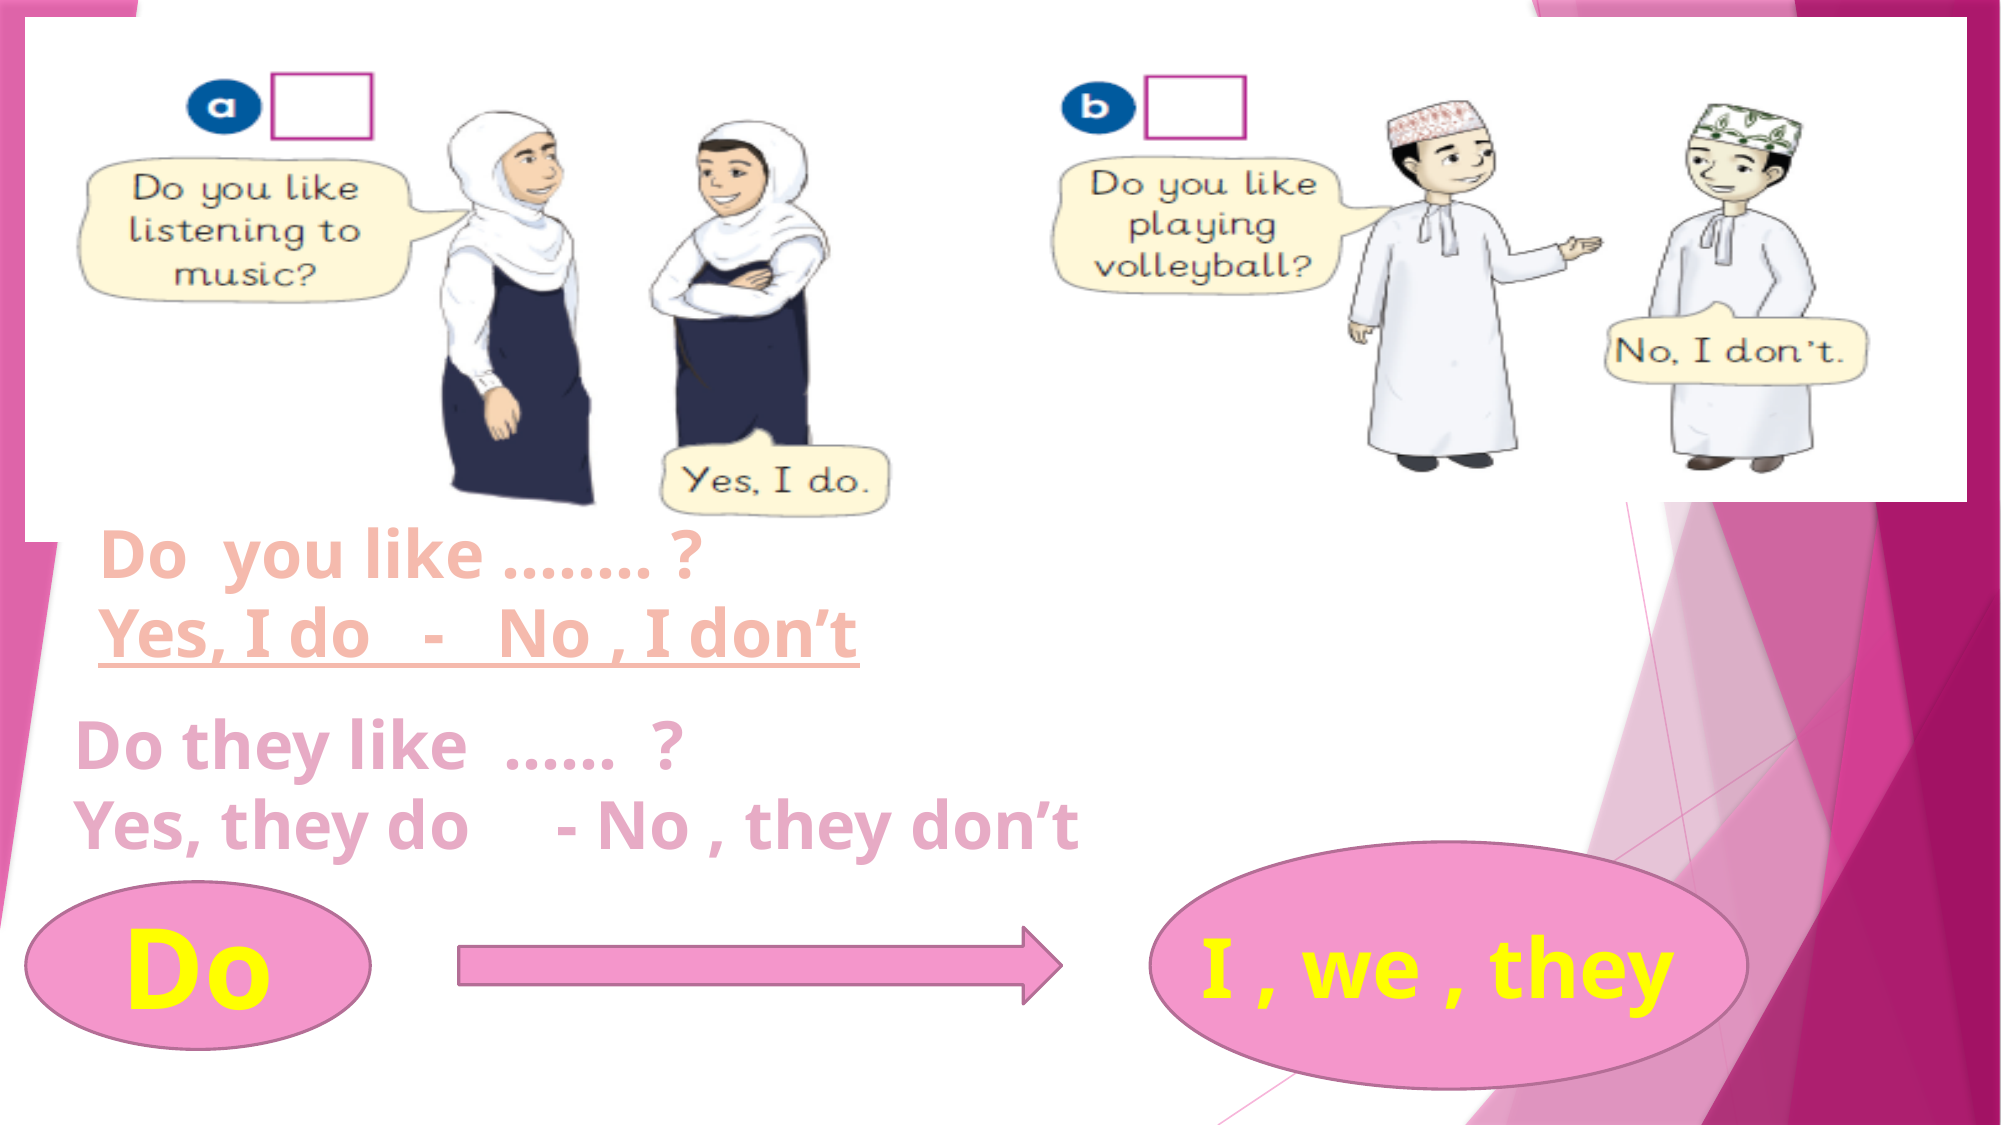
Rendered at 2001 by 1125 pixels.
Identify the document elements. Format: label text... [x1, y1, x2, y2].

picture [25, 16, 934, 542]
text_box Do [106, 889, 290, 1040]
text_box [1724, 914, 1750, 1016]
text_box [1183, 840, 1715, 907]
text_box [1181, 1023, 1716, 1091]
text_box [112, 1040, 284, 1051]
text_box Do they like …… ? Yes, they do - No , they don’t [59, 695, 1114, 871]
text_box [290, 893, 372, 1039]
text_box [457, 925, 1063, 1006]
text_box I , we , they [1174, 907, 1724, 1023]
text_box [120, 880, 276, 889]
picture [1021, 16, 1967, 502]
text_box [24, 893, 106, 1039]
text_box Do you like …….. ? Yes, I do - No , I don’t [83, 503, 1961, 679]
text_box [1148, 914, 1174, 1017]
